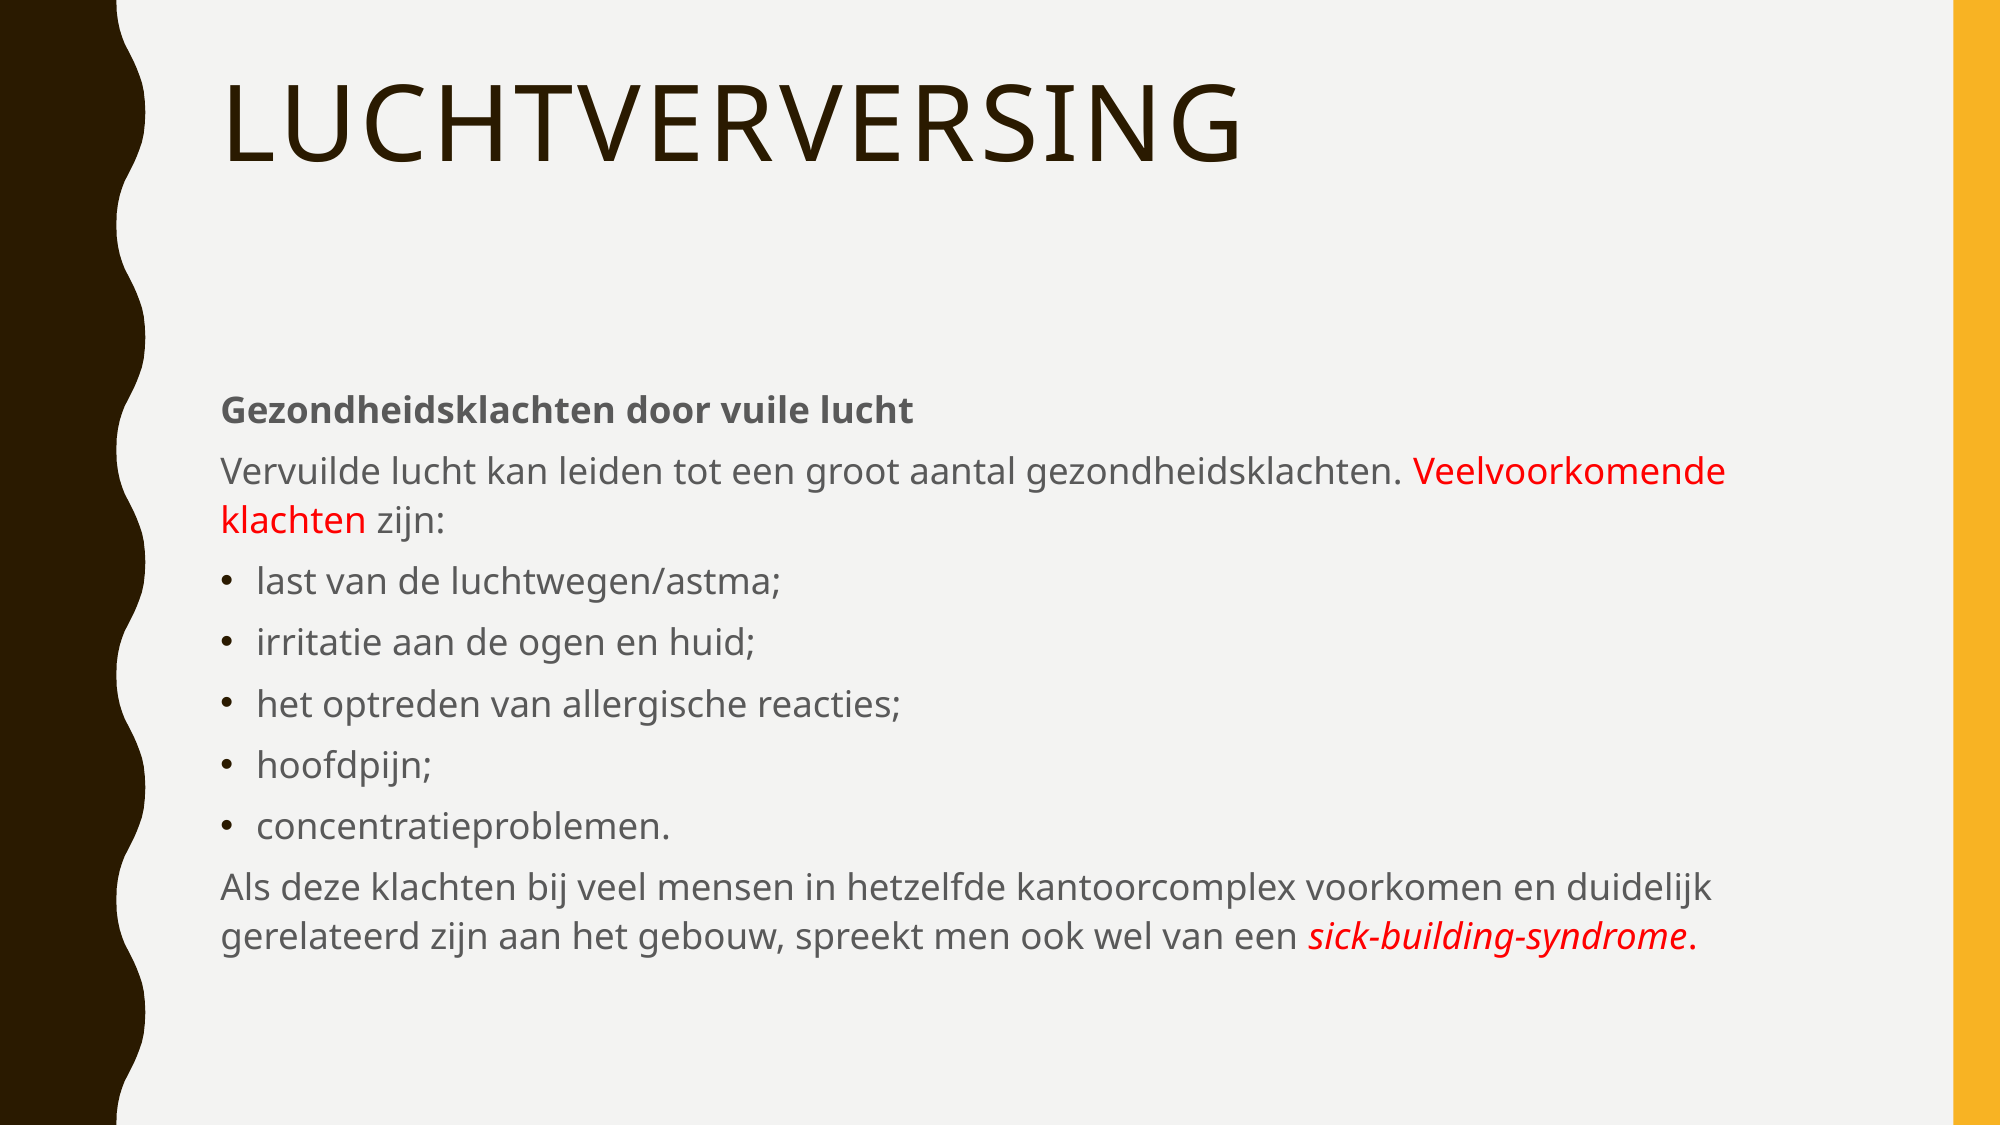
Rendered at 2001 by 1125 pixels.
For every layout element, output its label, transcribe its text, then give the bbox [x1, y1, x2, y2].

list Gezondheidsklachten door vuile lucht Vervuilde lucht kan leiden tot een groot aantal gezondheidsklachten. Veelvoorkomende klachten zijn: last van de luchtwegen/astma; irritatie aan de ogen en huid; het optreden van allergische reacties; hoofdpijn; concentratieproblemen. Als deze klachten bij veel mensen in hetzelfde kantoorcomplex voorkomen en duidelijk gerelateerd zijn aan het gebouw, spreekt men ook wel van een sick-building-syndrome. [205, 375, 1875, 965]
title Luchtverversing [205, 62, 1875, 308]
